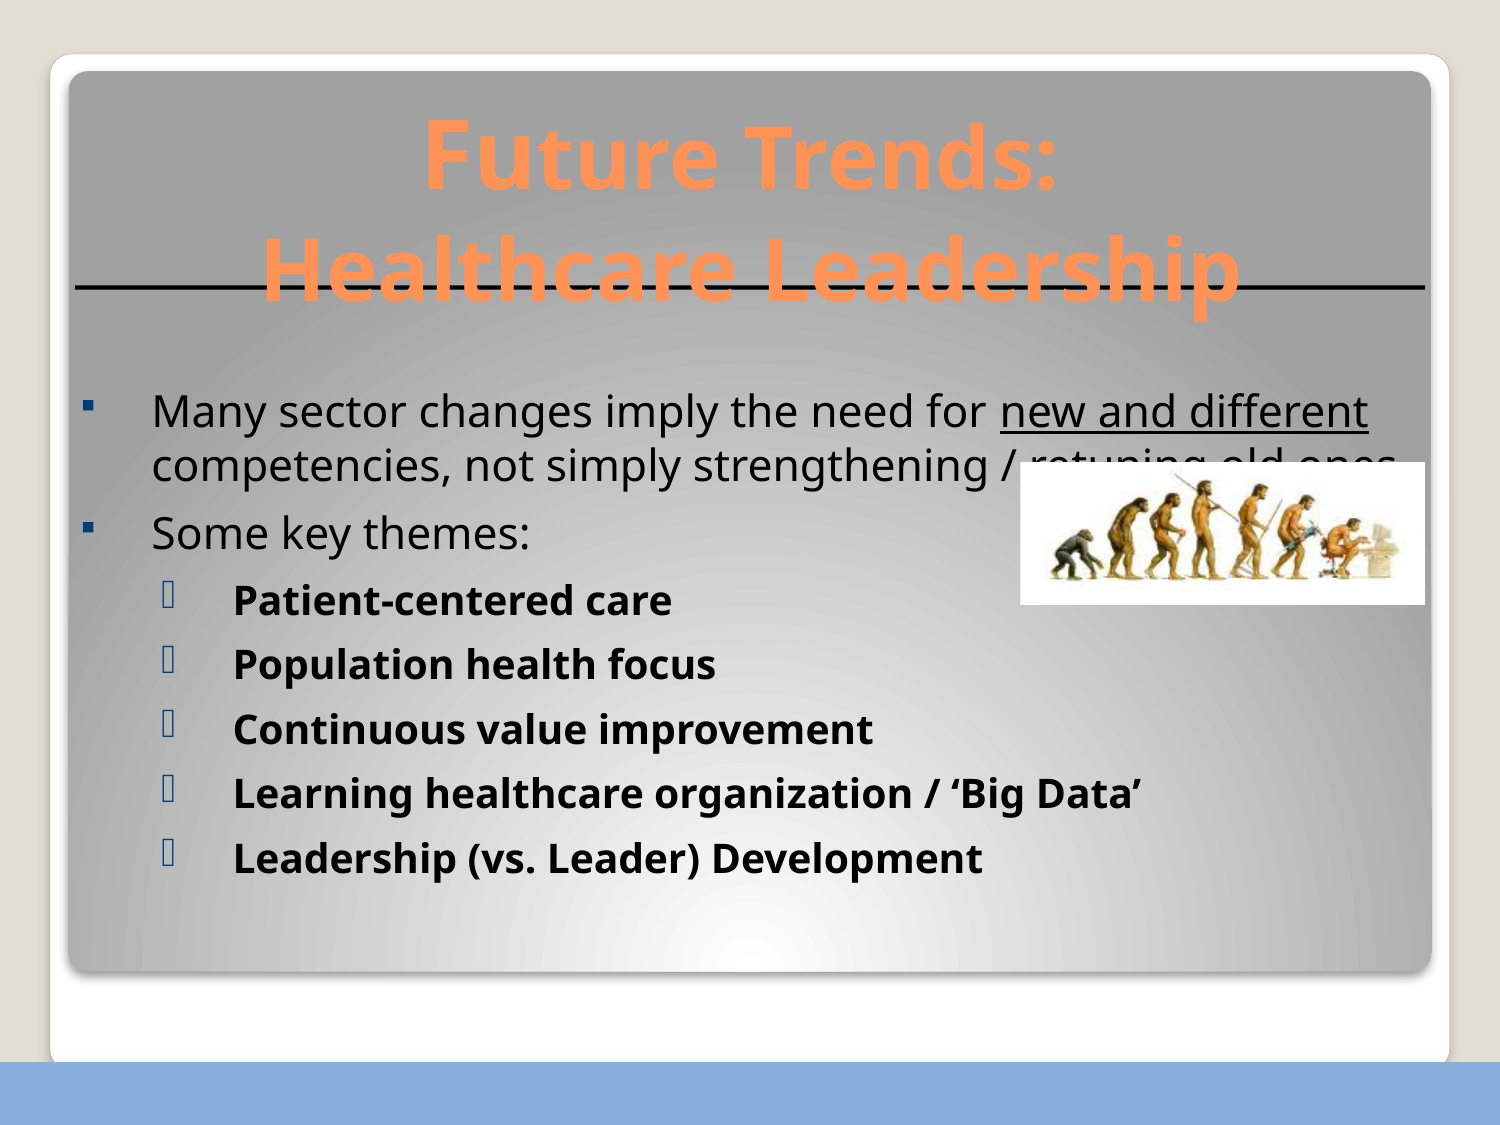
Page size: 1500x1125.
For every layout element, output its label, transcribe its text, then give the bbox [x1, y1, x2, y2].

picture [0, 1062, 1500, 1125]
picture [1020, 462, 1426, 605]
list Future Trends: Healthcare Leadership Many sector changes imply the need for new and different competencies, not simply strengthening / retuning old ones. Some key themes: Patient-centered care Population health focus Continuous value improvement Learning healthcare organization / ‘Big Data’ Leadership (vs. Leader) Development [50, 78, 1438, 913]
